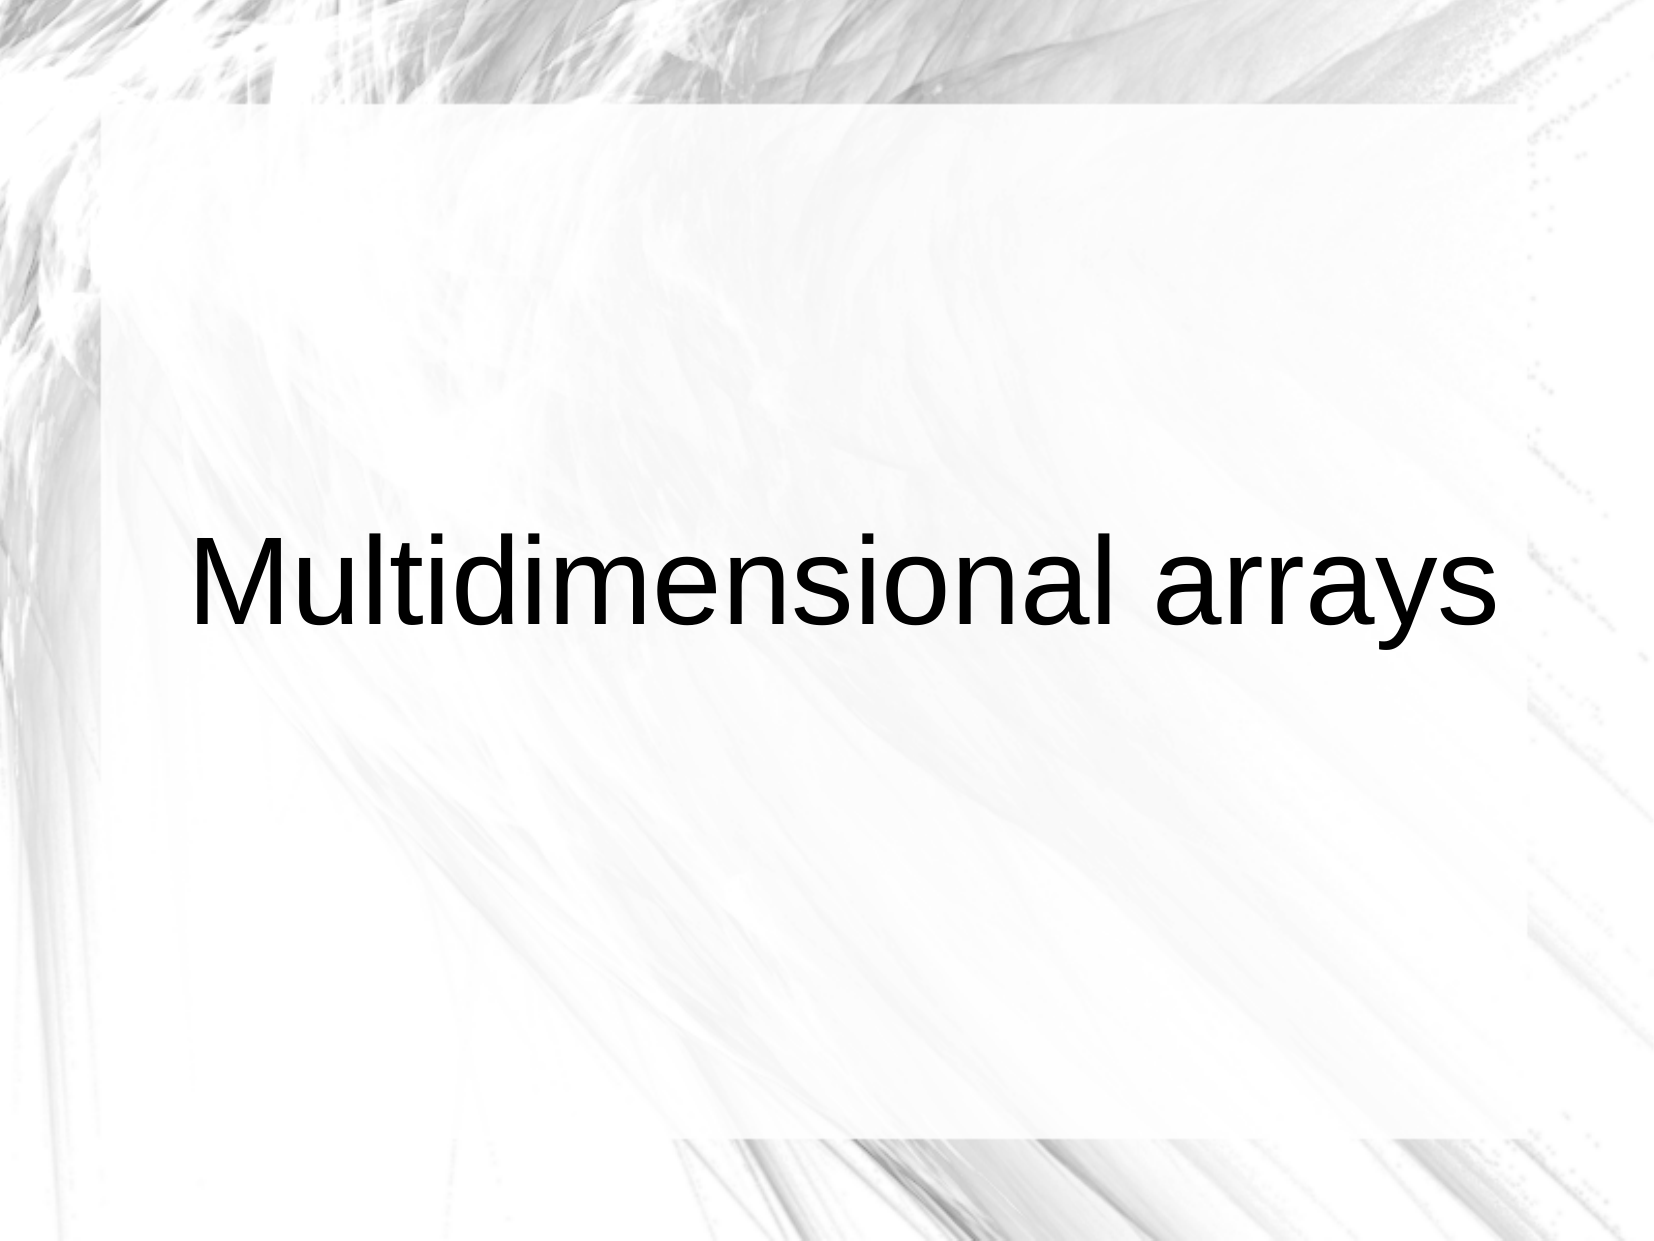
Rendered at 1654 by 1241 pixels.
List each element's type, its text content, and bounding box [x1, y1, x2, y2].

picture [0, 0, 1654, 1241]
list Multidimensional arrays [118, 319, 1571, 1109]
